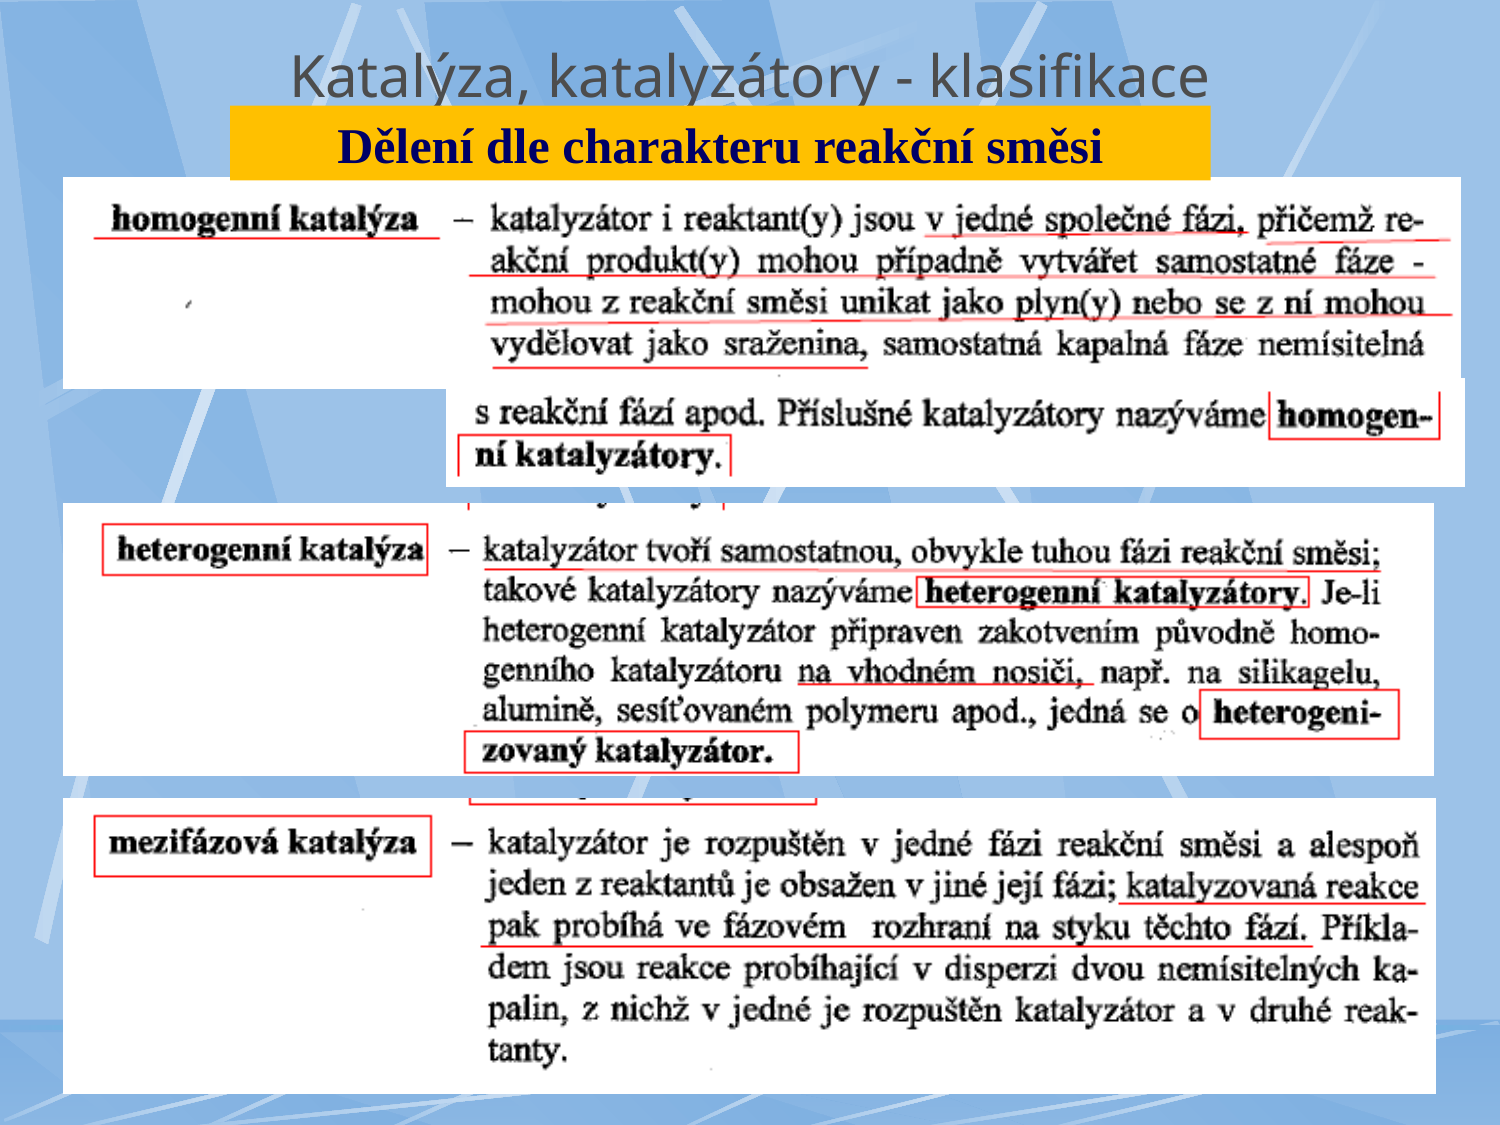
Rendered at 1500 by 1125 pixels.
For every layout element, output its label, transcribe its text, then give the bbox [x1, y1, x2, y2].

picture [63, 798, 1436, 1095]
picture [63, 177, 1466, 487]
text_box Dělení dle charakteru reakční směsi [230, 105, 1211, 175]
picture [63, 503, 1435, 776]
title Katalýza, katalyzátory - klasifikace [112, 31, 1388, 117]
